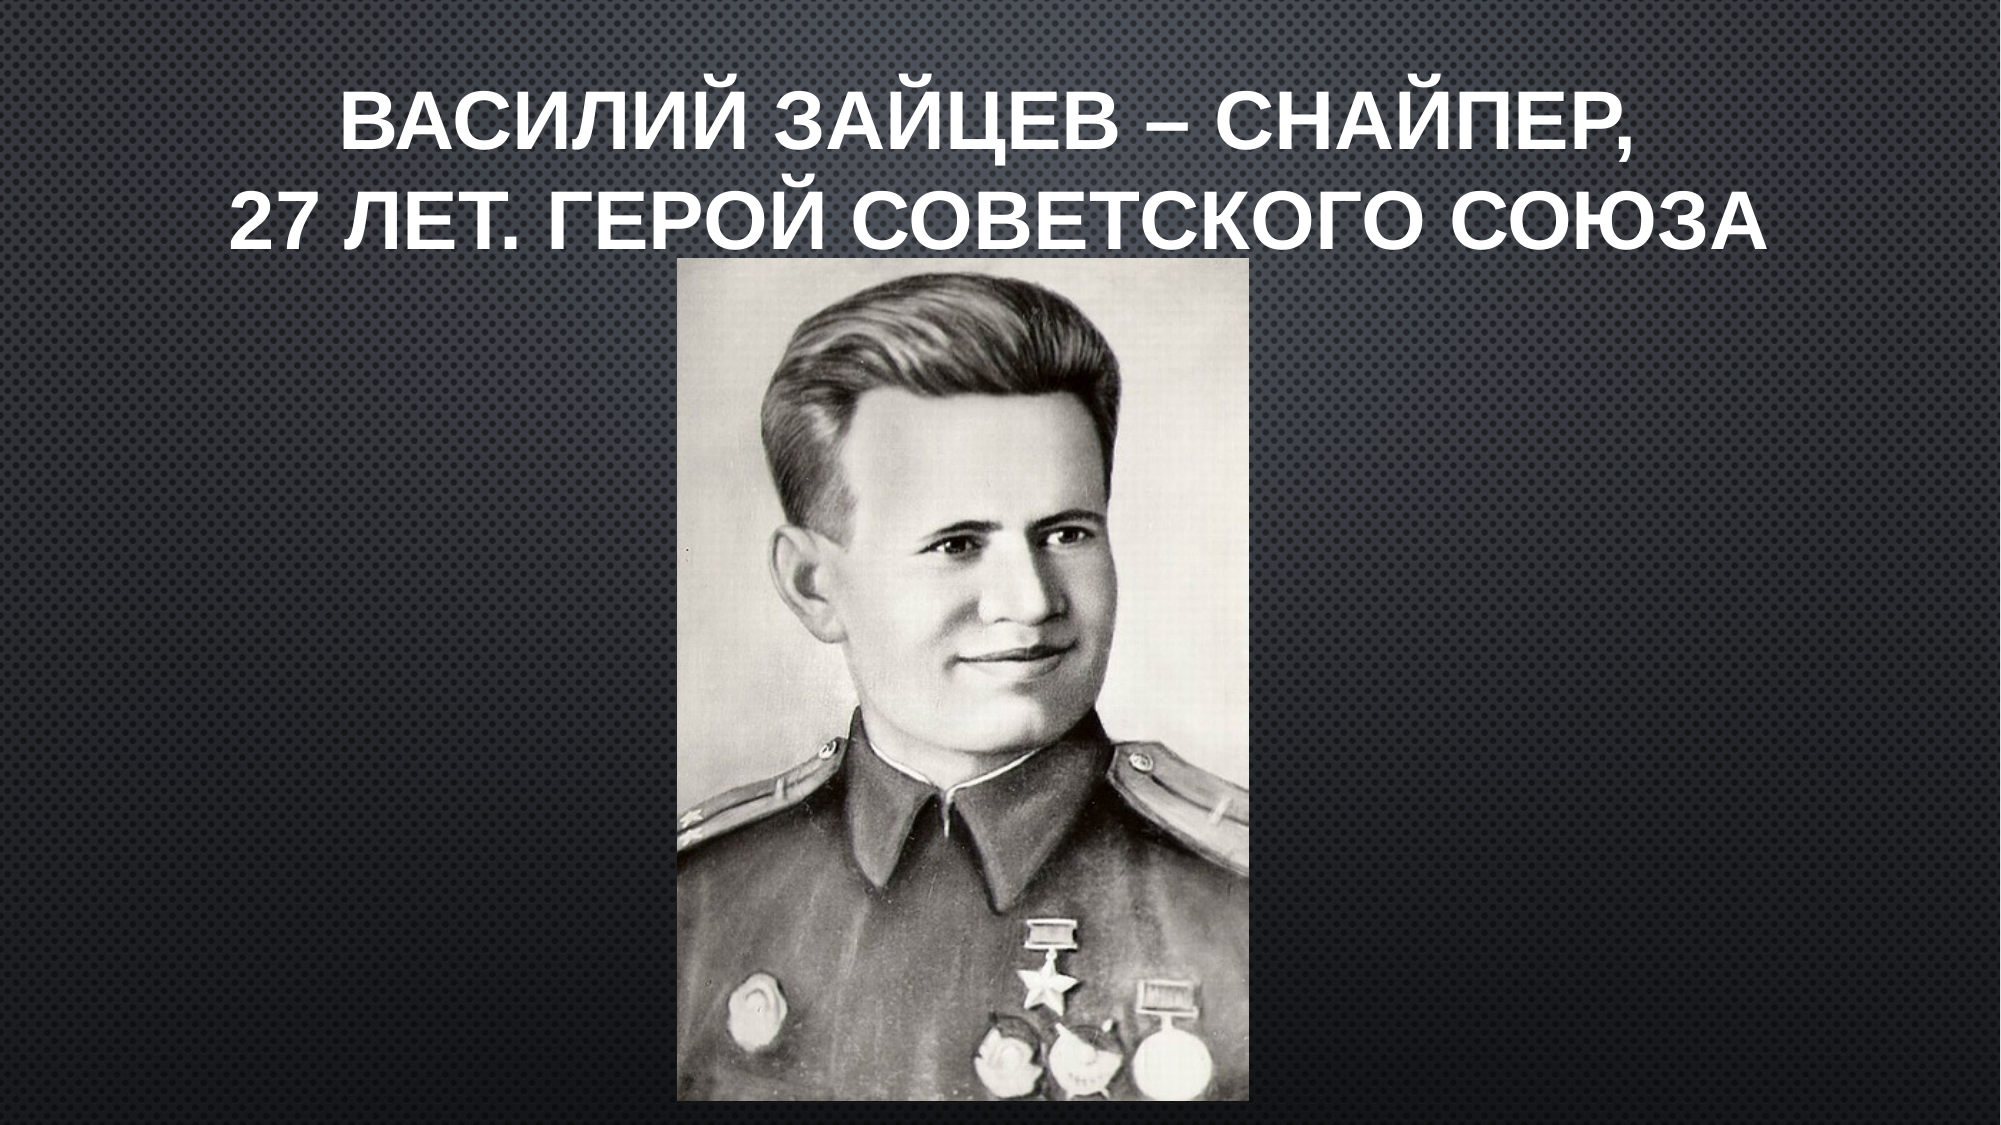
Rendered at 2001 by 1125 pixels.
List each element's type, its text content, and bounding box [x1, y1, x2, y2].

picture [677, 258, 1250, 1101]
title Василий Зайцев – снайпер, 27 лет. Герой Советского Союза [187, 99, 1813, 342]
